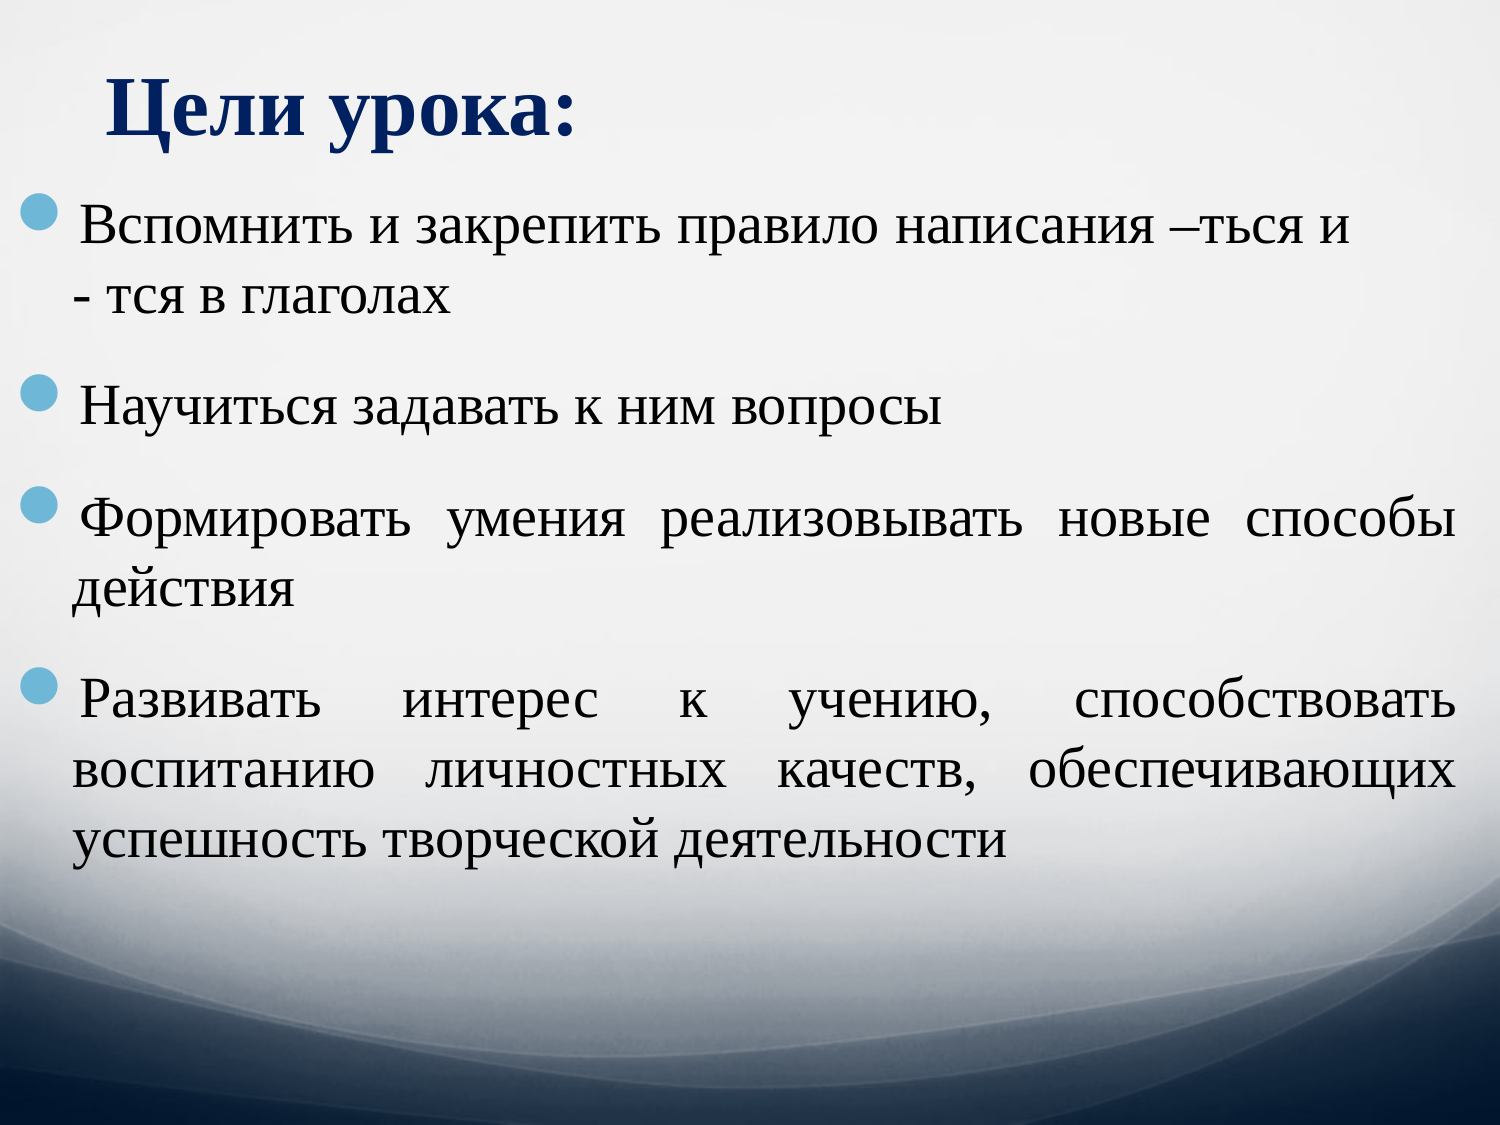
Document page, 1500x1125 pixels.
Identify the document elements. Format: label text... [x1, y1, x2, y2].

title Цели урока: [90, 17, 1410, 160]
list Вспомнить и закрепить правило написания –ться и - тся в глаголах Научиться задавать к ним вопросы Формировать умения реализовывать новые способы действия Развивать интерес к учению, способствовать воспитанию личностных качеств, обеспечивающих успешность творческой деятельности [0, 177, 1473, 975]
